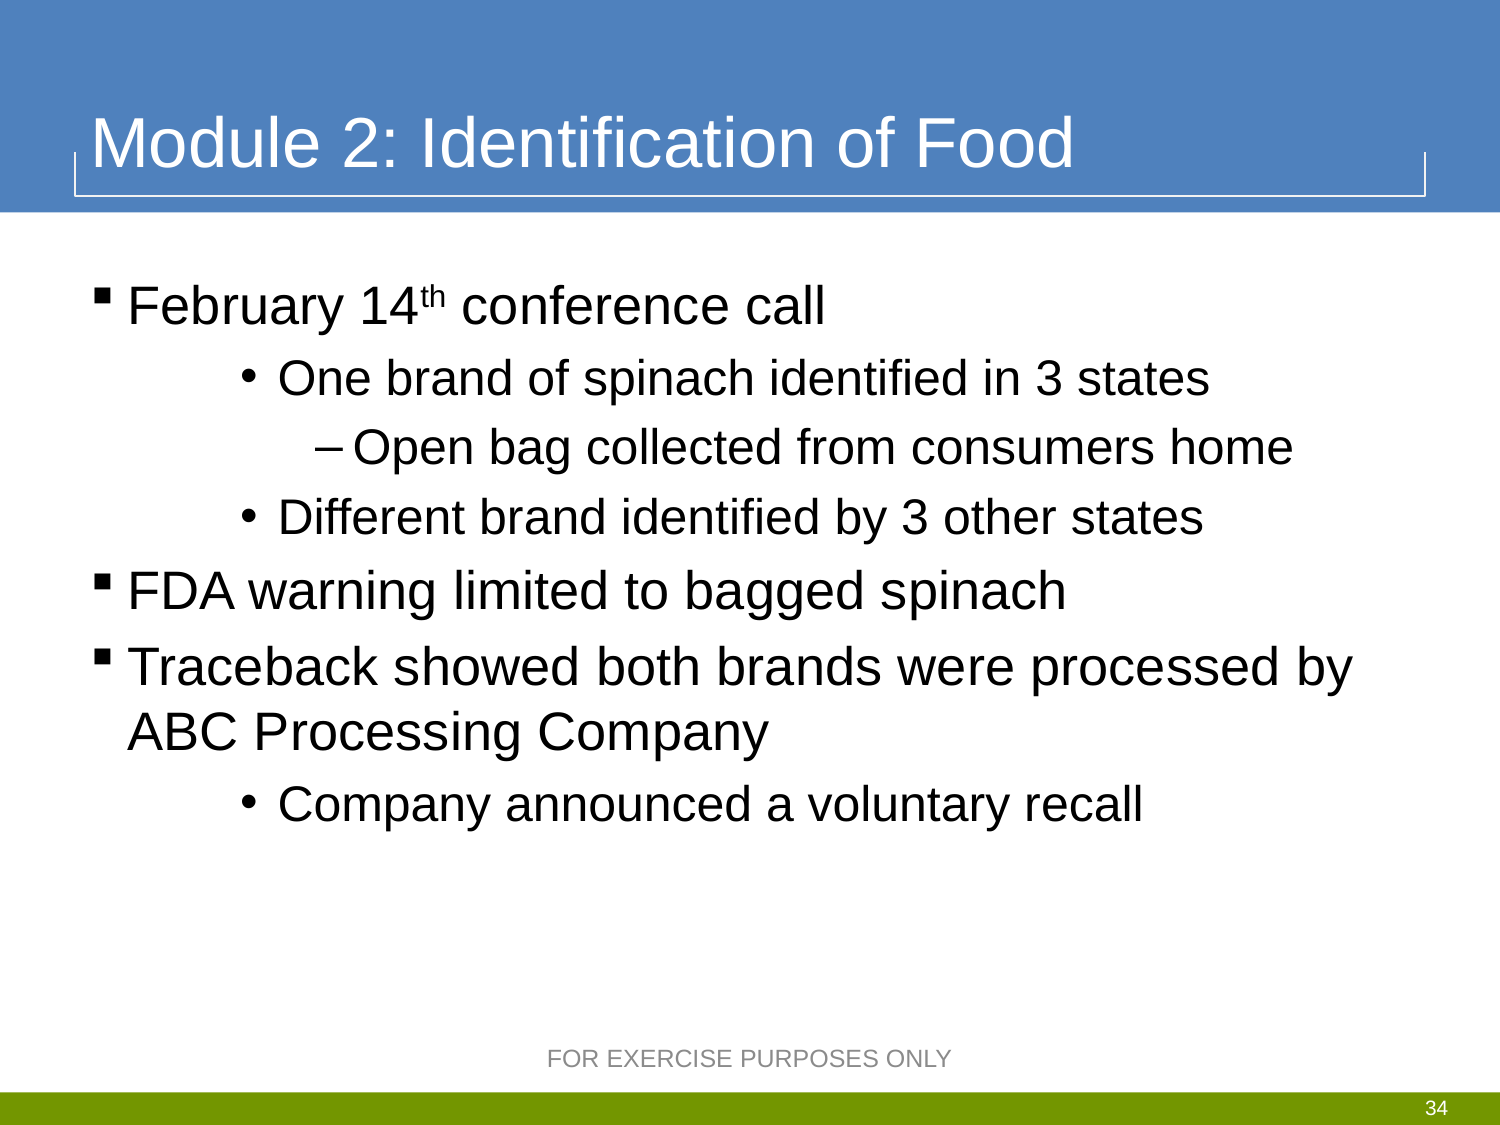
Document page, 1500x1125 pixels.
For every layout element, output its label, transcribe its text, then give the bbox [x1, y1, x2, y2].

title Module 2: Identification of Food [74, 44, 1426, 233]
footer FOR EXERCISE PURPOSES ONLY [512, 1042, 988, 1103]
list February 14th conference call One brand of spinach identified in 3 states Open bag collected from consumers home Different brand identified by 3 other states FDA warning limited to bagged spinach Traceback showed both brands were processed by ABC Processing Company Company announced a voluntary recall [74, 262, 1426, 1006]
